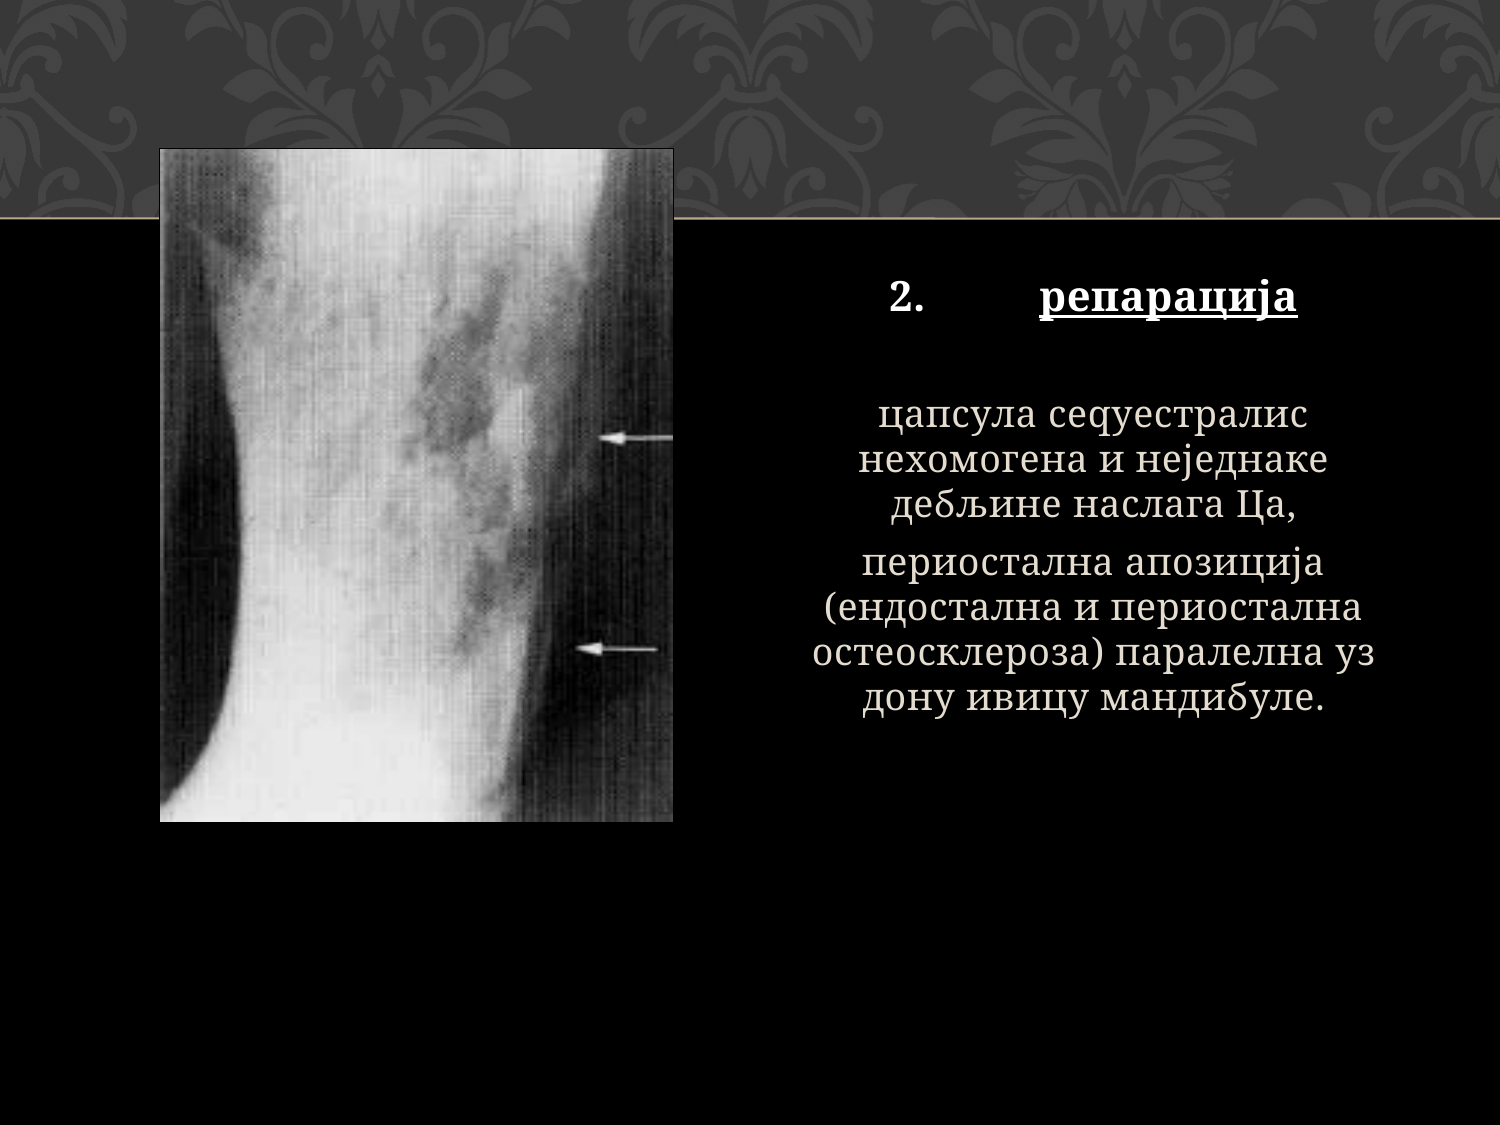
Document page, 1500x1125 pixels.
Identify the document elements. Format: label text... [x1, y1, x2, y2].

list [159, 148, 674, 823]
list 2. репарација цапсула сеqуестралис нехомогена и неједнаке дебљине наслага Ца, периостална апозиција (ендостална и периостална остеосклероза) паралелна уз дону ивицу мандибуле. [762, 262, 1425, 1005]
